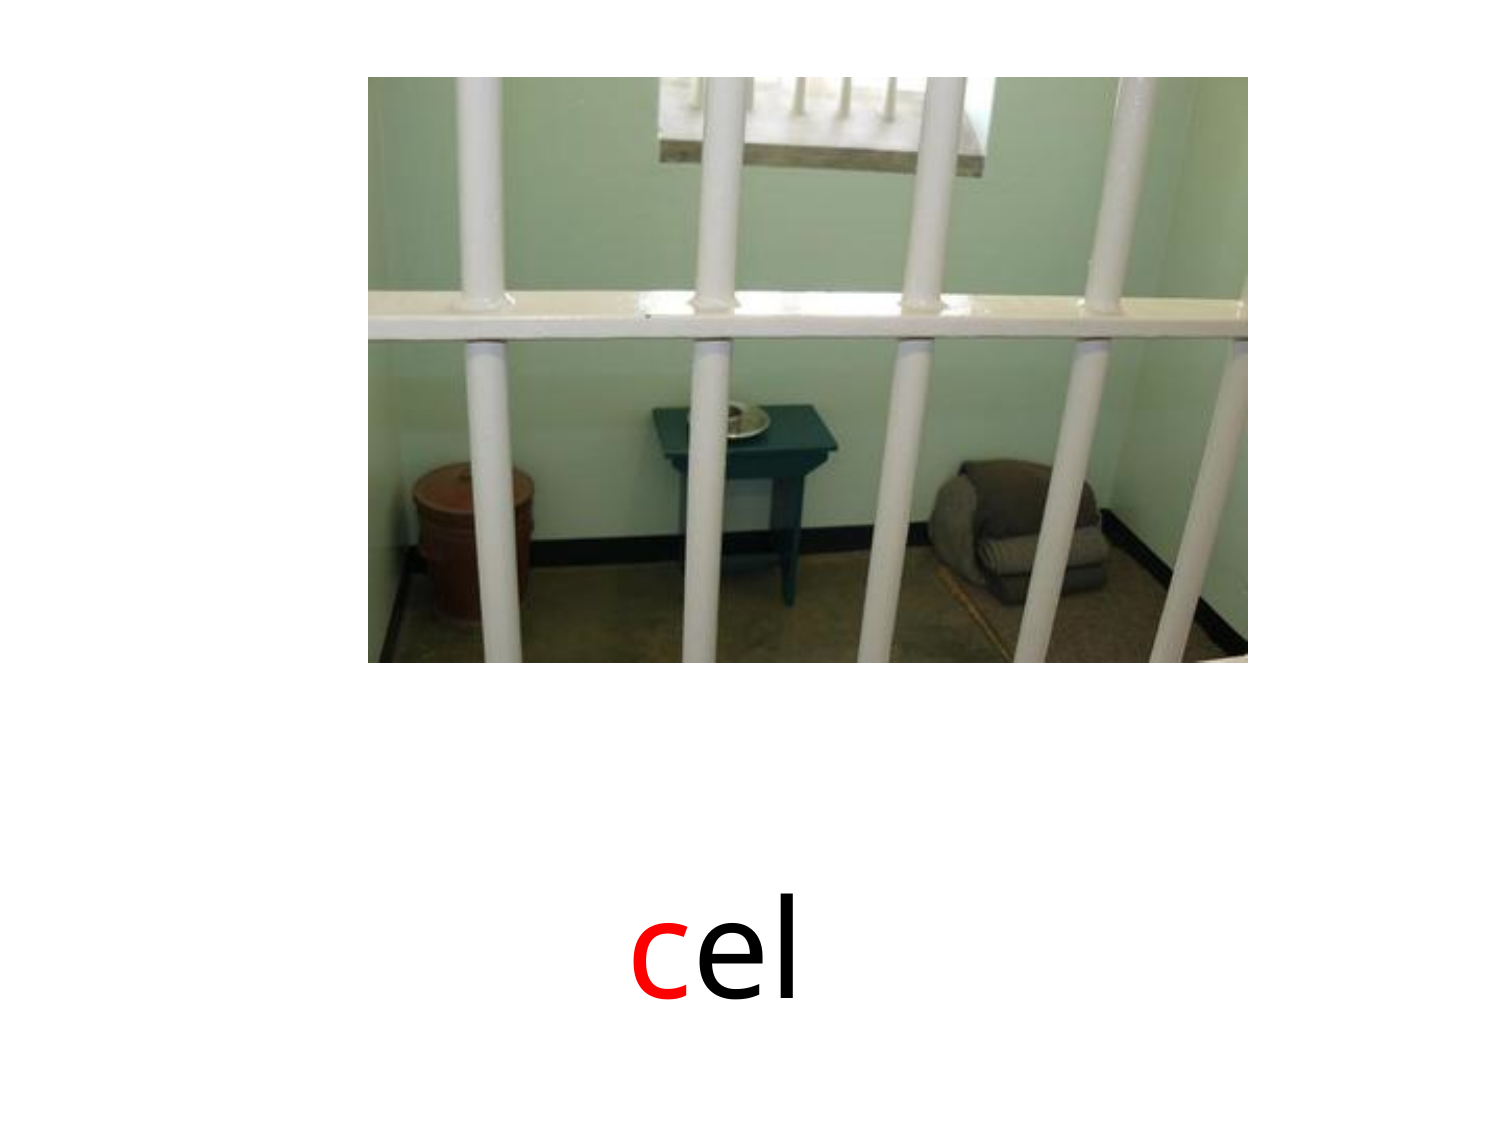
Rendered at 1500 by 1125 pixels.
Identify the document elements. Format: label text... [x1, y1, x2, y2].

picture [368, 77, 1248, 664]
text_box cel [611, 854, 821, 1034]
